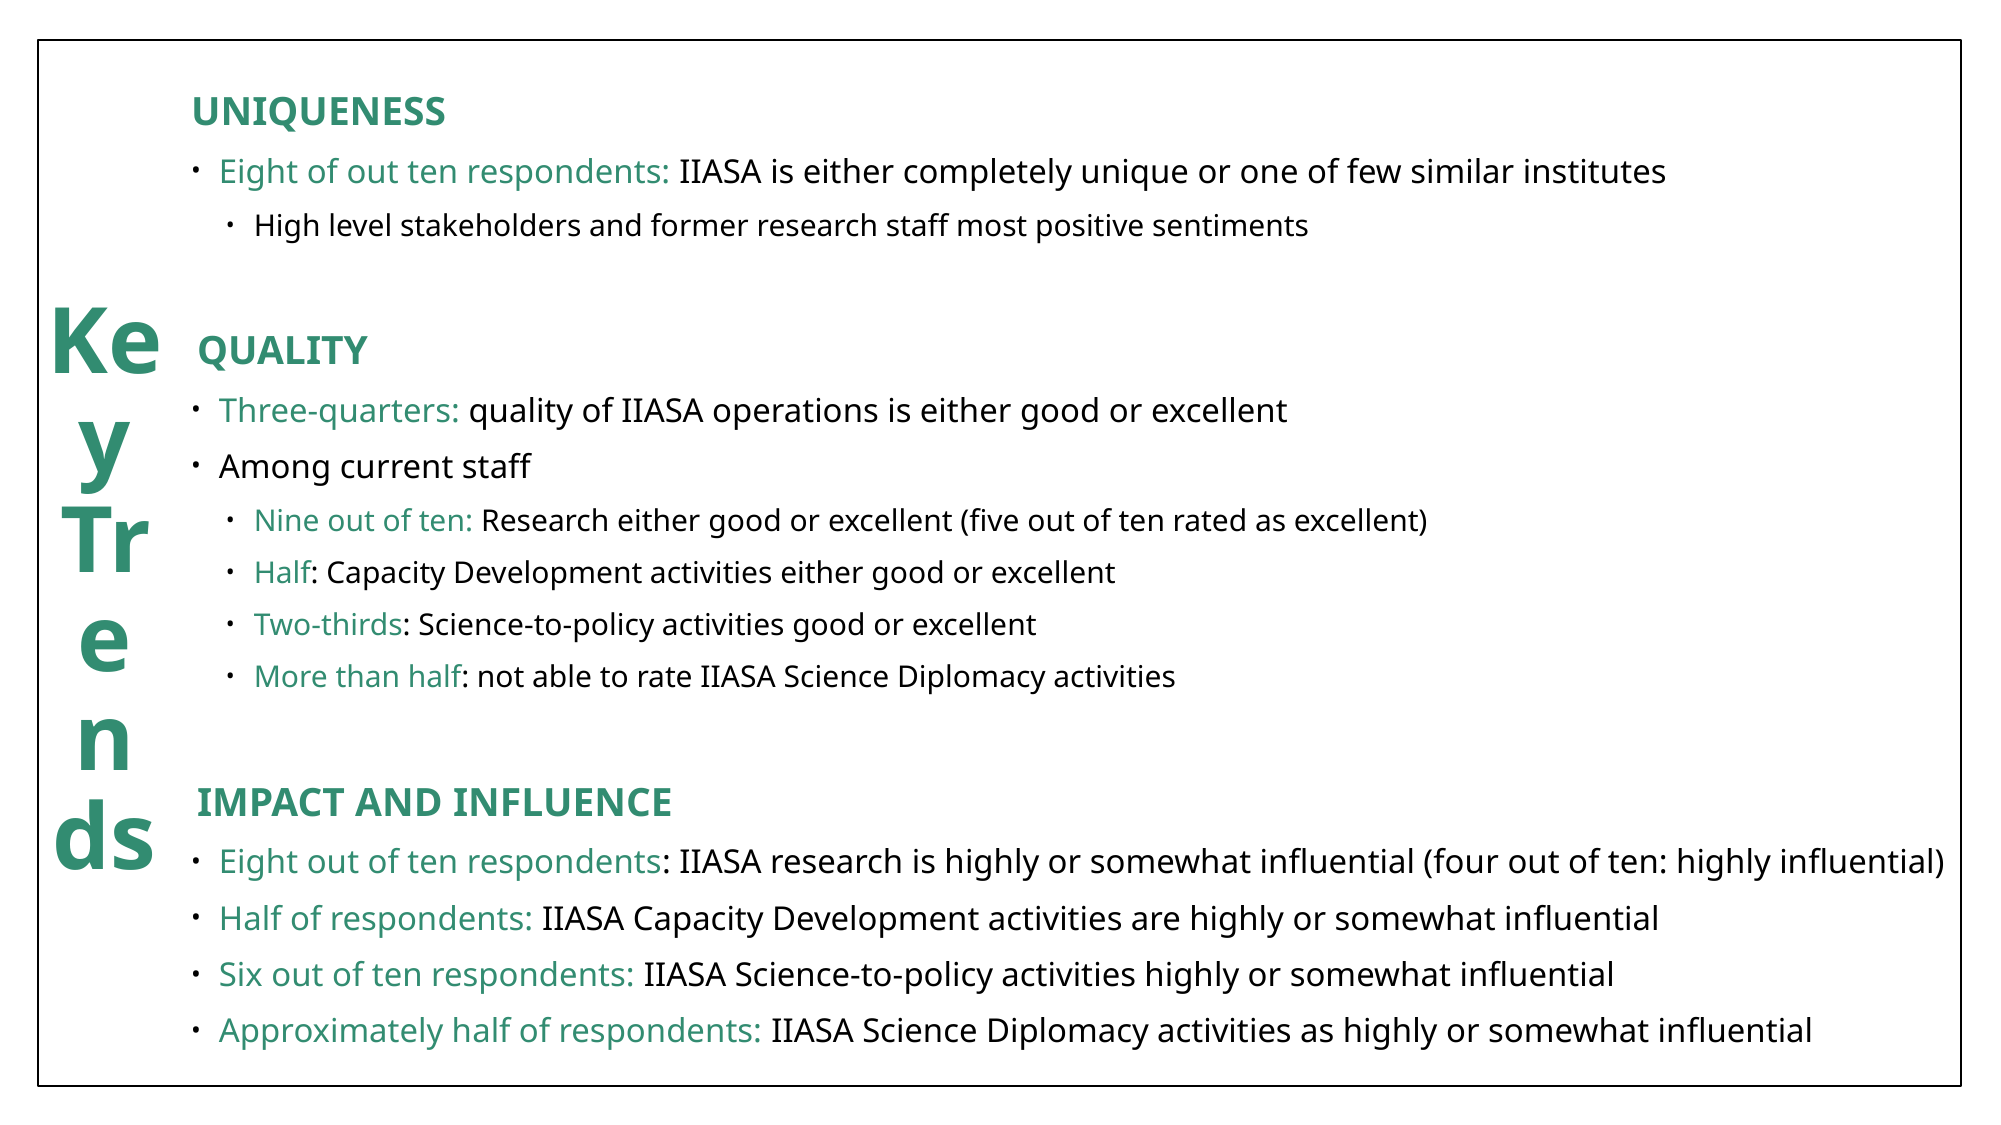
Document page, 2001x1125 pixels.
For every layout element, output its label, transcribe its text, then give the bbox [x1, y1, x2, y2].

list UNIQUENESS Eight of out ten respondents: IIASA is either completely unique or one of few similar institutes High level stakeholders and former research staff most positive sentiments QUALITY Three-quarters: quality of IIASA operations is either good or excellent Among current staff Nine out of ten: Research either good or excellent (five out of ten rated as excellent) Half: Capacity Development activities either good or excellent Two-thirds: Science-to-policy activities good or excellent More than half: not able to rate IIASA Science Diplomacy activities IMPACT AND INFLUENCE Eight out of ten respondents: IIASA research is highly or somewhat influential (four out of ten: highly influential) Half of respondents: IIASA Capacity Development activities are highly or somewhat influential Six out of ten respondents: IIASA Science-to-policy activities highly or somewhat influential Approximately half of respondents: IIASA Science Diplomacy activities as highly or somewhat influential [169, 69, 1968, 1057]
title Key Trends [40, 184, 169, 999]
